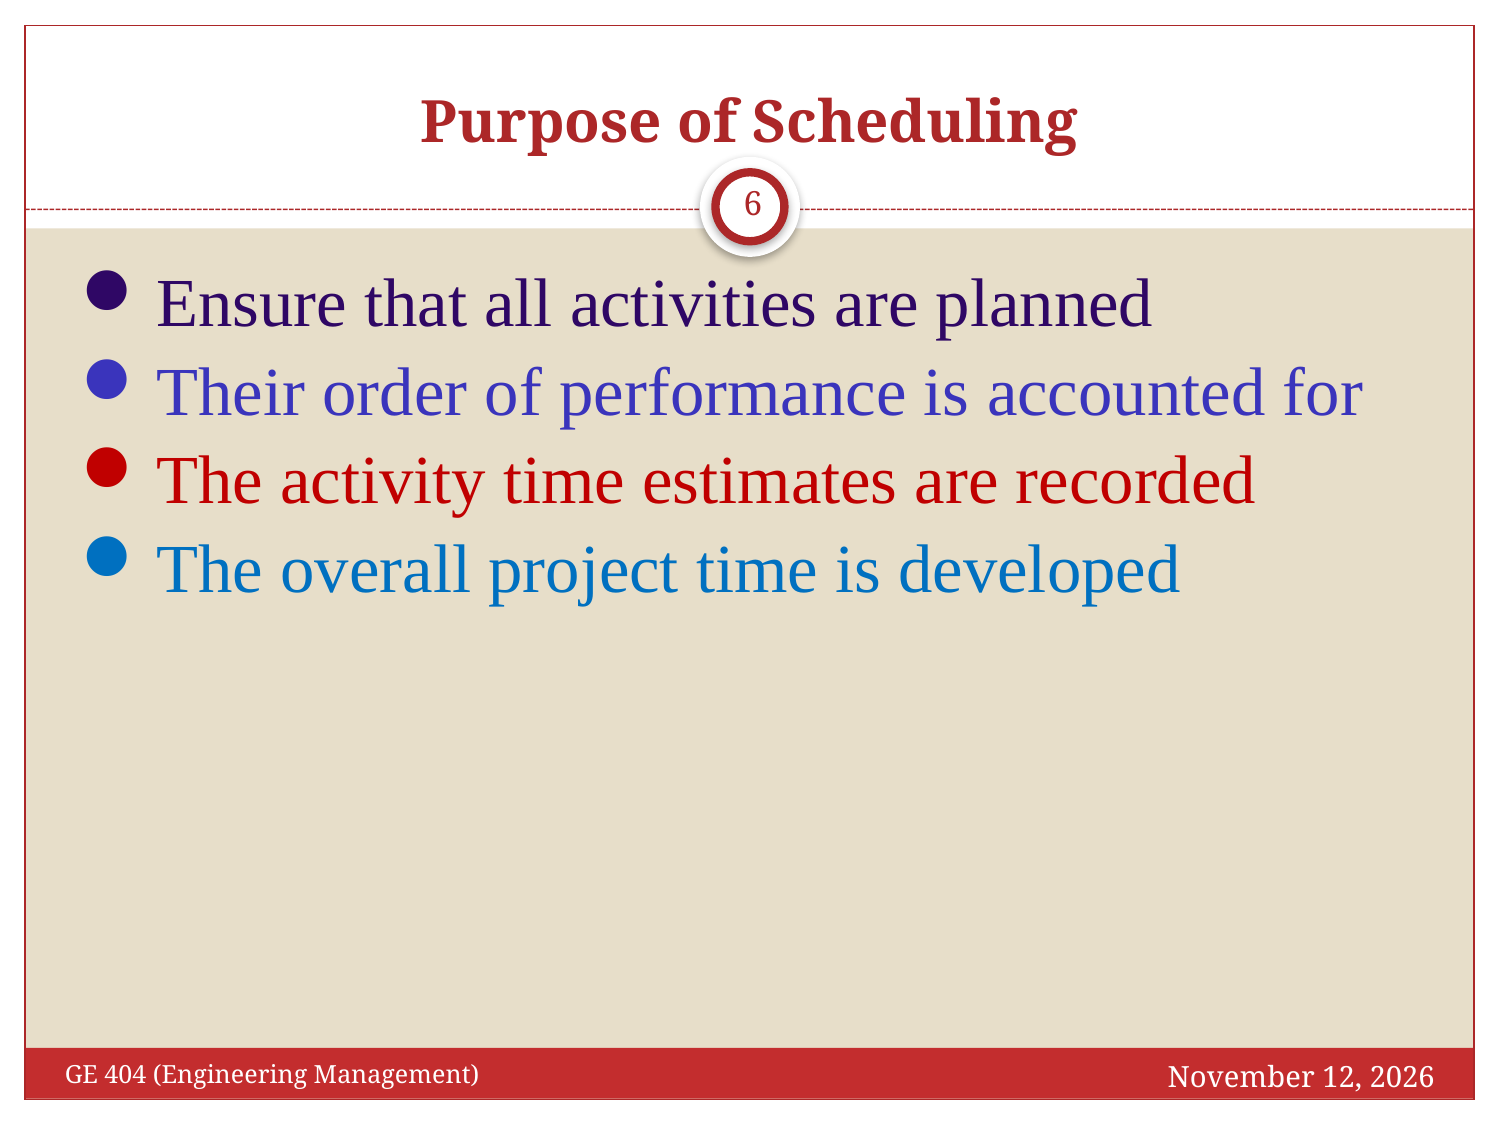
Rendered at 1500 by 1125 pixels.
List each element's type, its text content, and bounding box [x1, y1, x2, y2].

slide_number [950, 1050, 1450, 1111]
title Purpose of Scheduling [49, 37, 1450, 162]
list Ensure that all activities are planned Their order of performance is accounted for The activity time estimates are recorded The overall project time is developed [49, 250, 1445, 1001]
footer GE 404 (Engineering Management) [50, 1051, 638, 1112]
slide_number 6 [715, 168, 791, 241]
